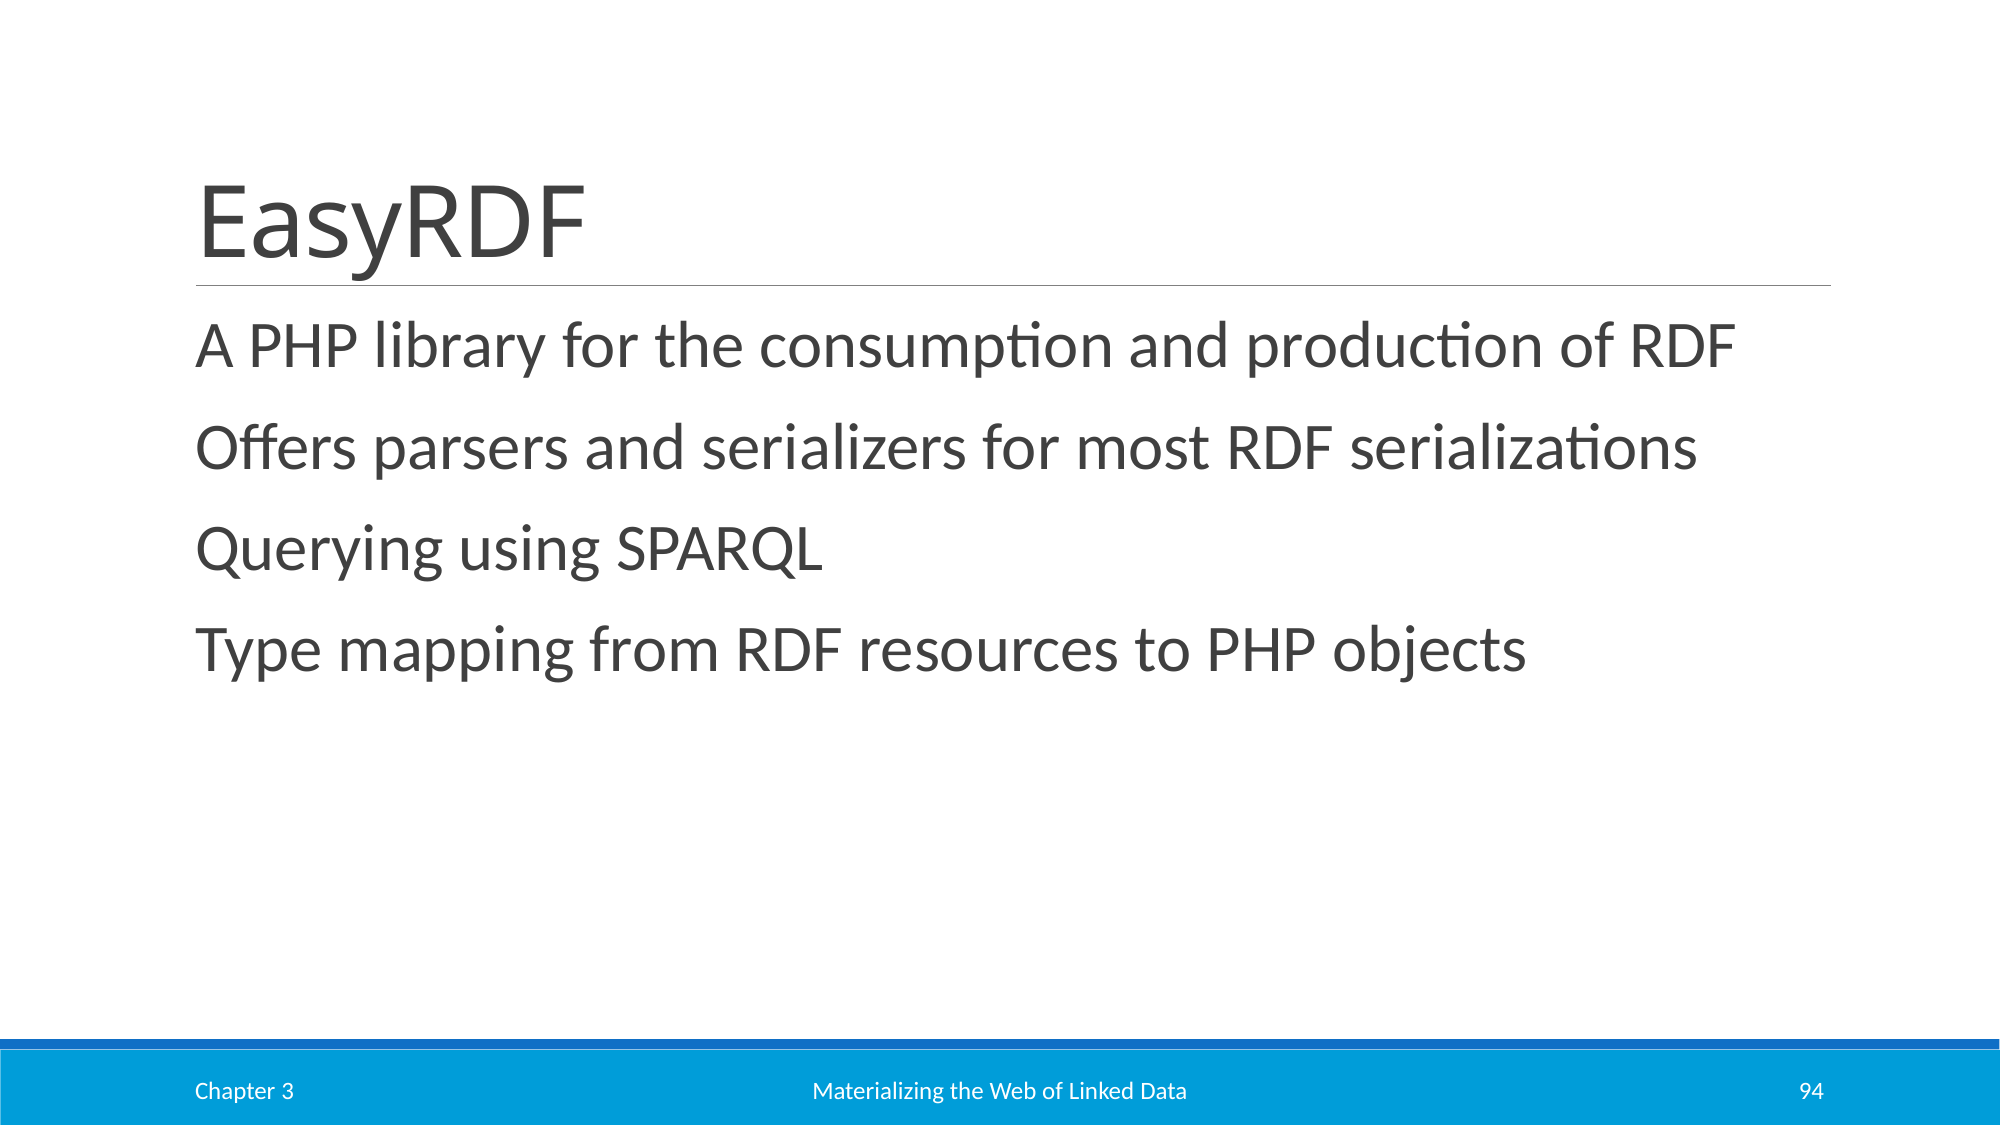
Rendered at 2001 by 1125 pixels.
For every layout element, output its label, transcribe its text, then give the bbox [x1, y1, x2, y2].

footer Materializing the Web of Linked Data [604, 1059, 1396, 1120]
title EasyRDF [180, 47, 1830, 285]
slide_number Chapter 3 [180, 1059, 586, 1120]
list A PHP library for the consumption and production of RDF Offers parsers and serializers for most RDF serializations Querying using SPARQL Type mapping from RDF resources to PHP objects [180, 302, 1830, 963]
slide_number 94 [1624, 1059, 1840, 1120]
